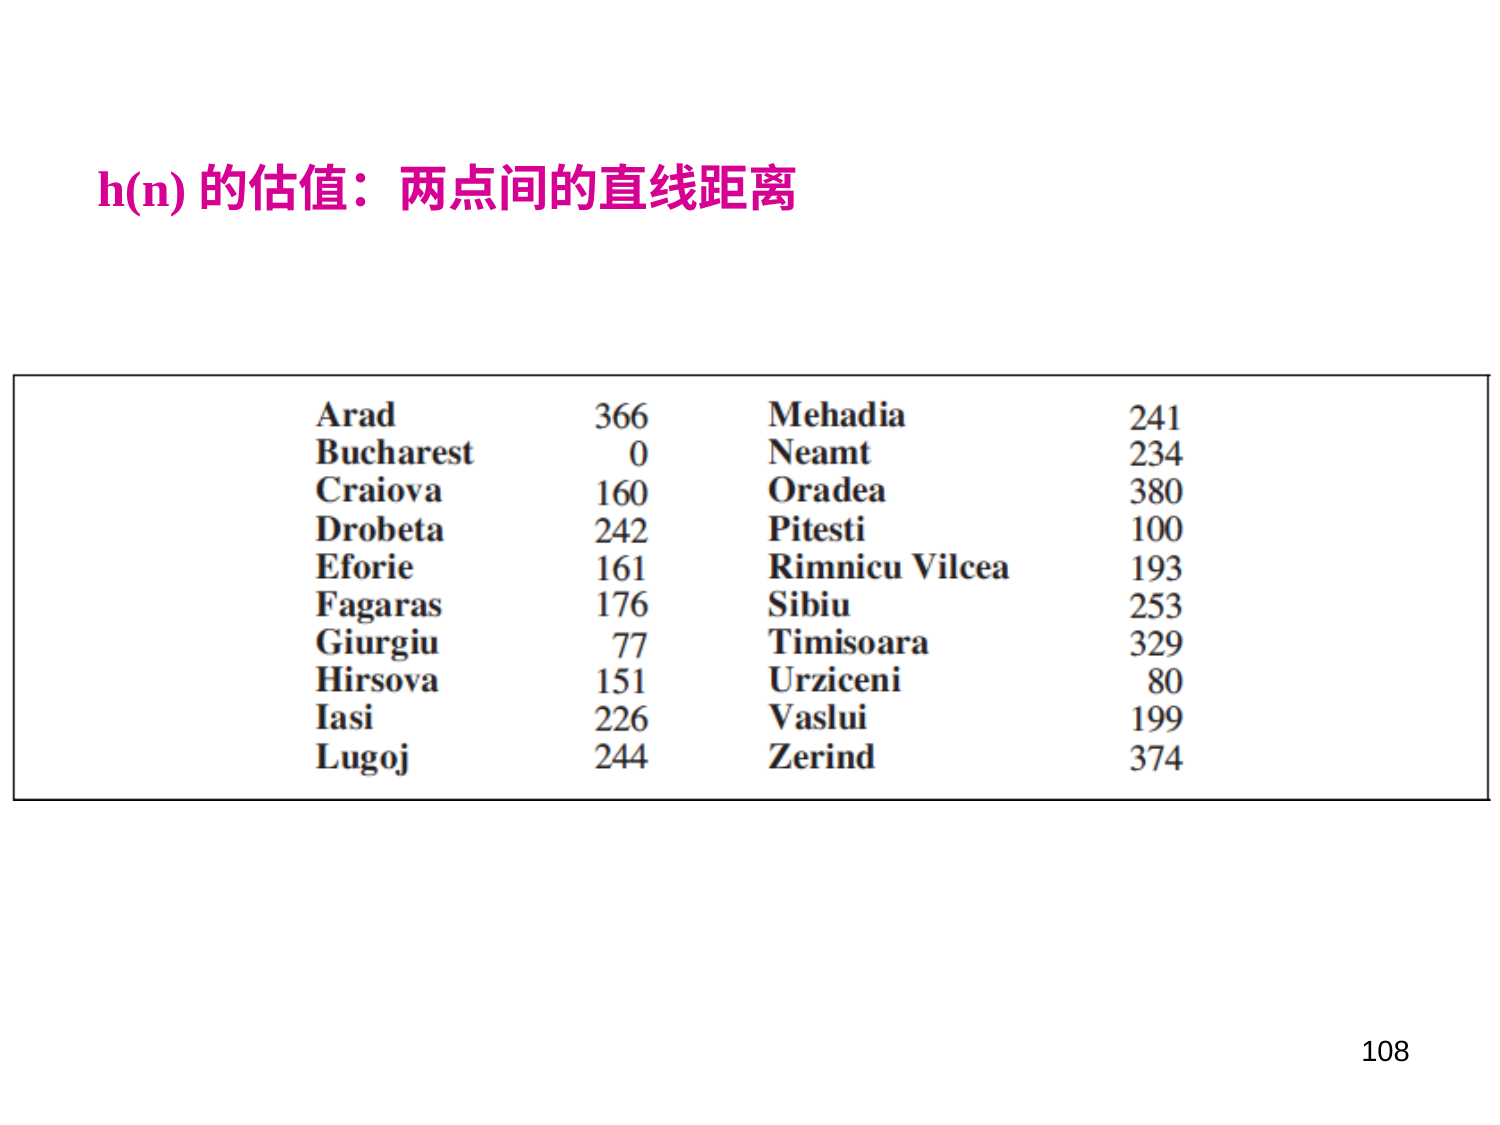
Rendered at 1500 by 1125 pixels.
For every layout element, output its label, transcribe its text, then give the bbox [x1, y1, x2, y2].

text_box h(n)的估值：两点间的直线距离 [82, 148, 1176, 224]
picture [0, 355, 1500, 802]
slide_number 108 [1074, 1024, 1425, 1103]
